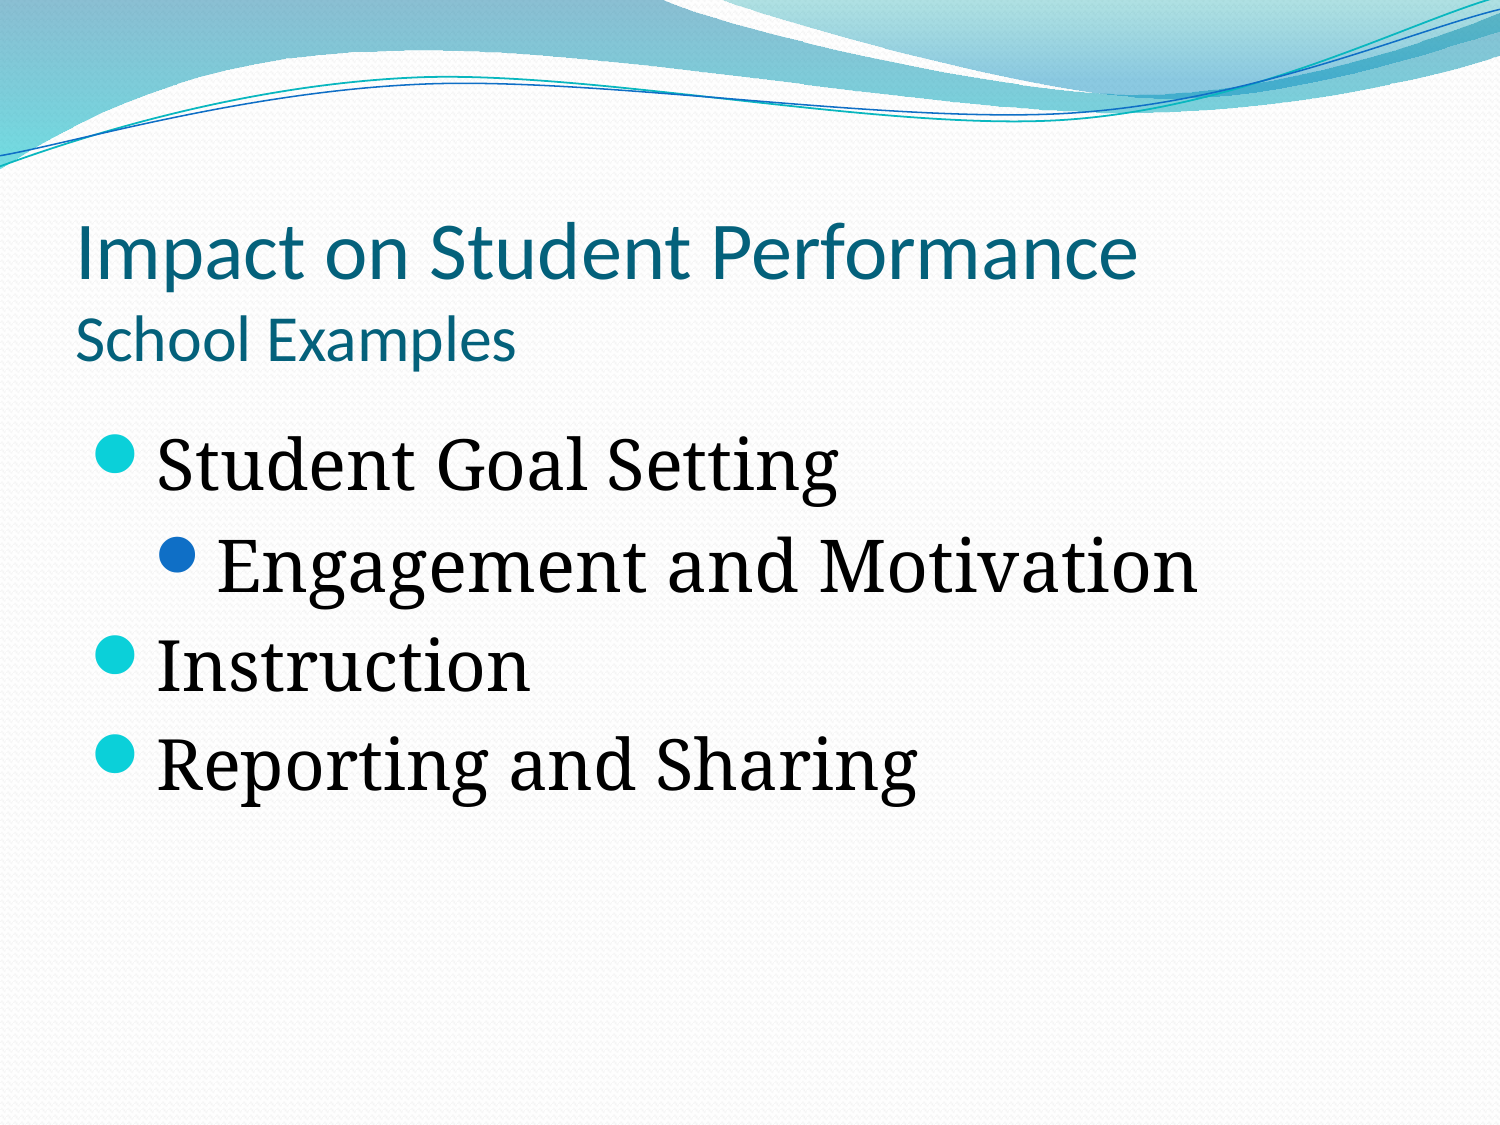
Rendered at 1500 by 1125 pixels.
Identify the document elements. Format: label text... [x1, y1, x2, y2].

list Student Goal Setting Engagement and Motivation Instruction Reporting and Sharing [75, 412, 1425, 1038]
title Impact on Student Performance School Examples [75, 187, 1425, 375]
